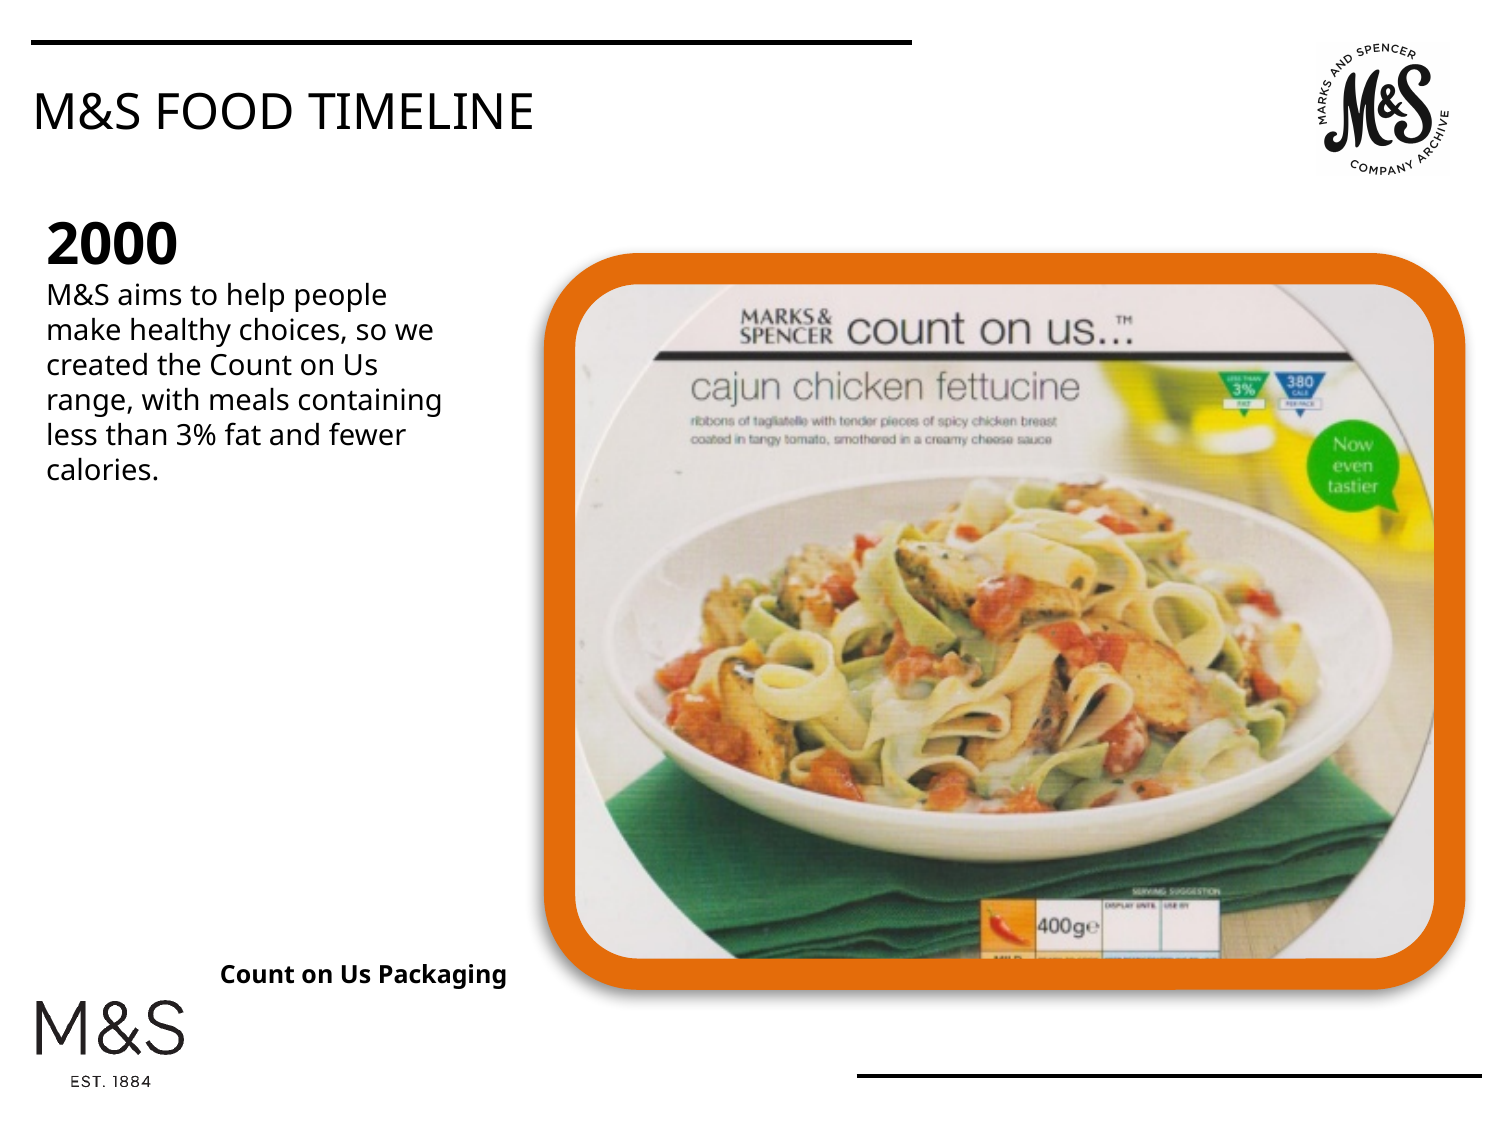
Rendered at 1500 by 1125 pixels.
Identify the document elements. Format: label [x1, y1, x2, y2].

text_box [17, 42, 1483, 1093]
